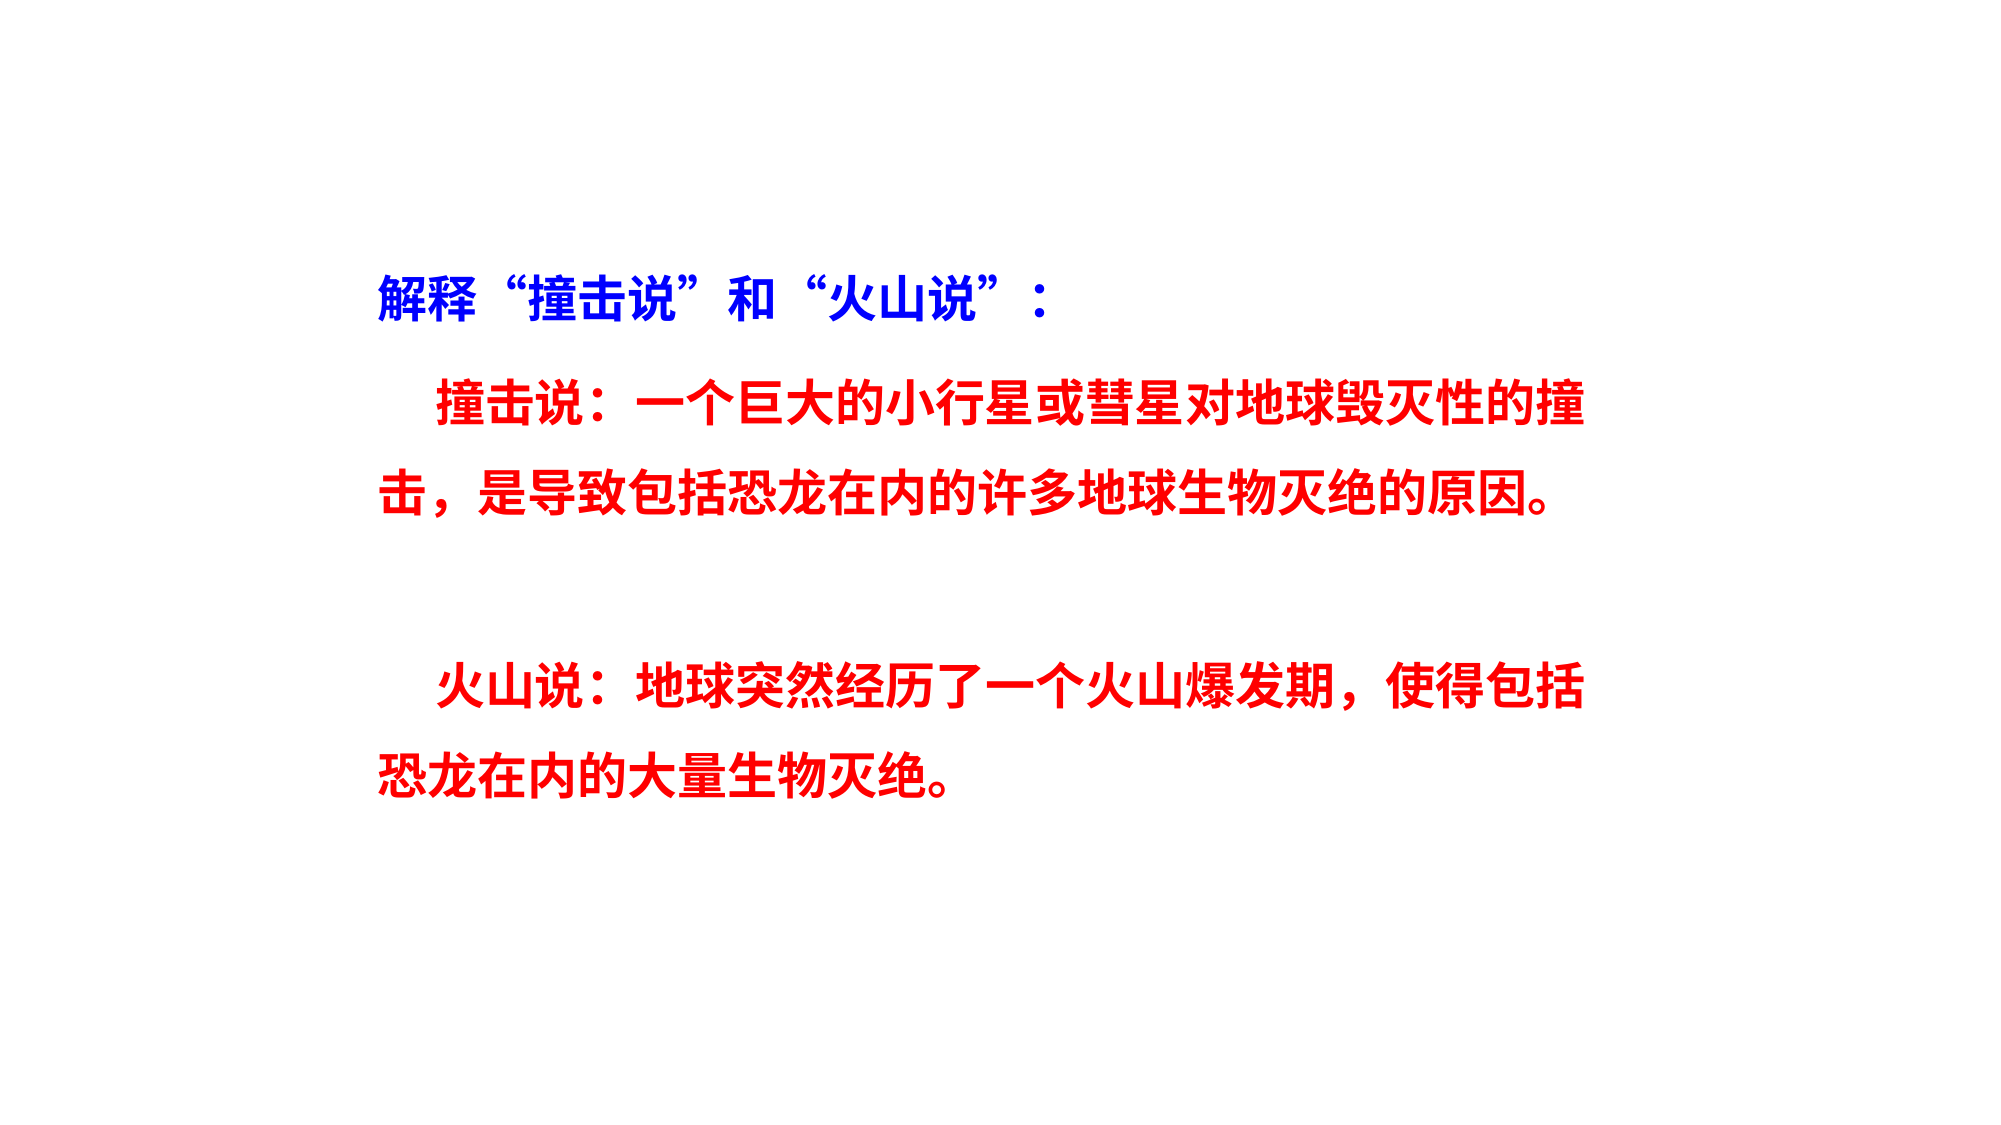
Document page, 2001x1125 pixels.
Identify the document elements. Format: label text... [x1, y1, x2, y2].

text_box 撞击说：一个巨大的小行星或彗星对地球毁灭性的撞击，是导致包括恐龙在内的许多地球生物灭绝的原因。 [363, 333, 1633, 529]
text_box 解释“撞击说”和“火山说”： [363, 229, 1531, 333]
text_box 火山说：地球突然经历了一个火山爆发期，使得包括恐龙在内的大量生物灭绝。 [363, 616, 1633, 812]
